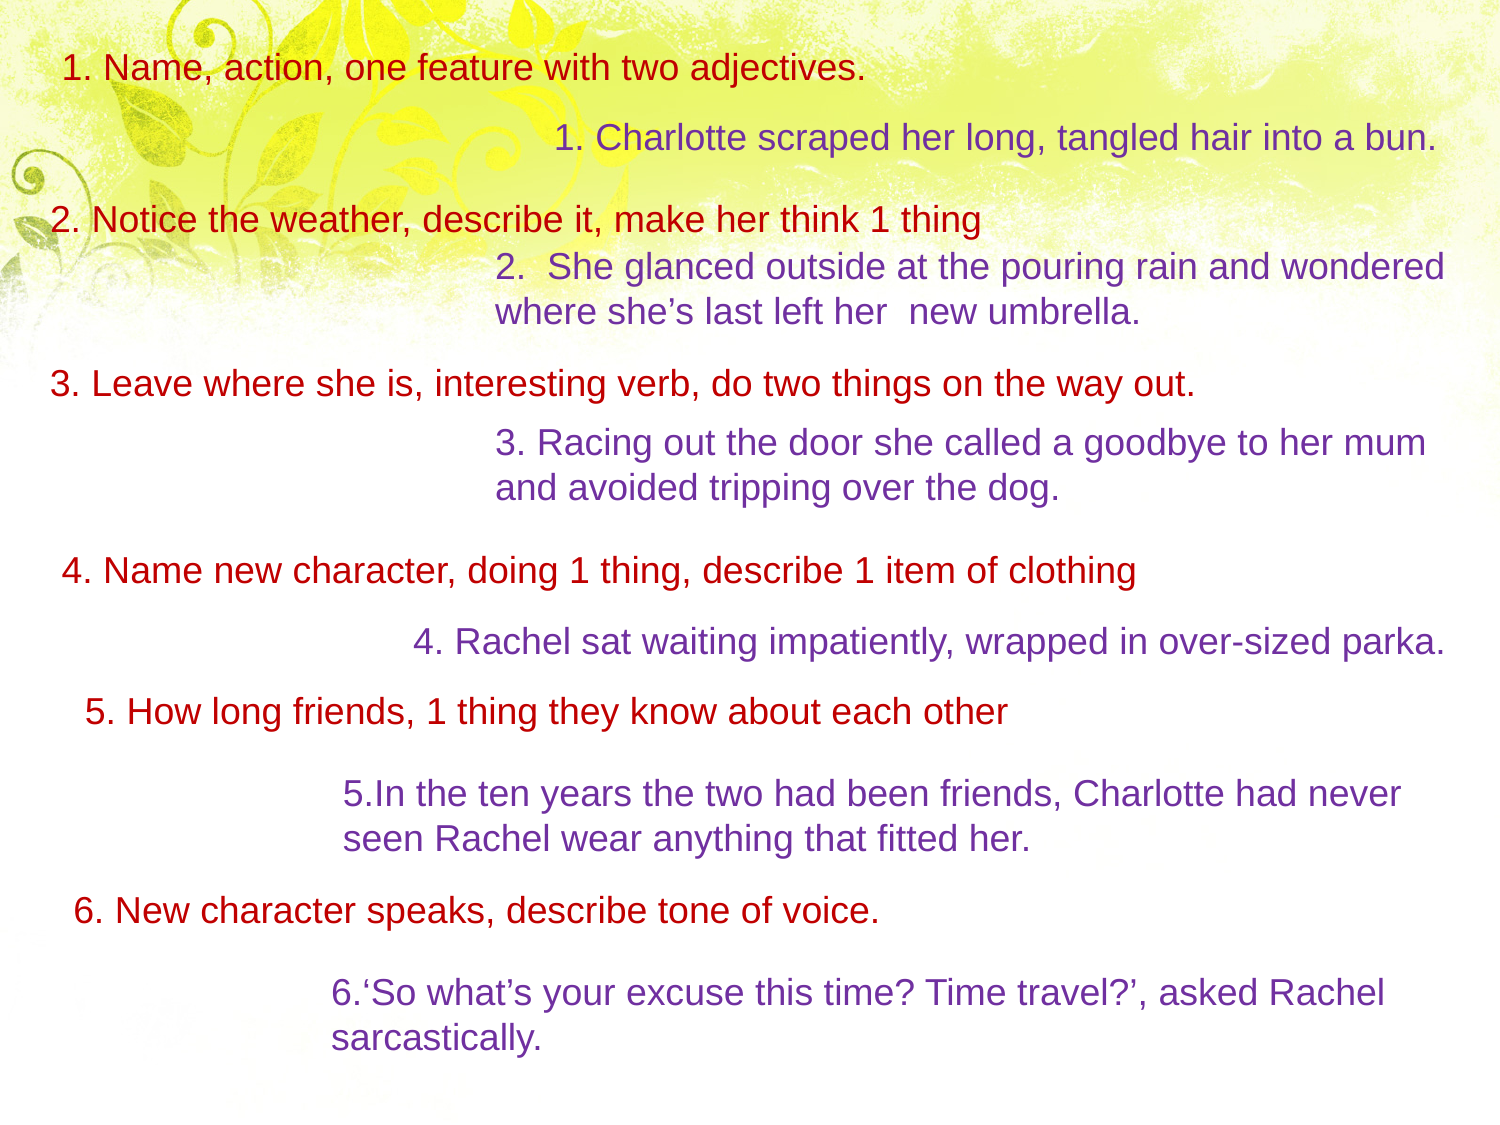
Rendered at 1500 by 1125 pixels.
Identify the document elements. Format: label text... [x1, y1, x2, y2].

text_box 5.In the ten years the two had been friends, Charlotte had never seen Rachel wear anything that fitted her. [328, 761, 1442, 867]
text_box 3. Racing out the door she called a goodbye to her mum and avoided tripping over the dog. [480, 410, 1500, 515]
text_box 6. New character speaks, describe tone of voice. [58, 878, 1161, 939]
text_box 5. How long friends, 1 thing they know about each other [70, 679, 1208, 740]
text_box 4. Rachel sat waiting impatiently, wrapped in over-sized parka. [398, 609, 1500, 670]
picture [0, 0, 1500, 1125]
text_box 1. Charlotte scraped her long, tangled hair into a bun. [538, 105, 1500, 166]
text_box 1. Name, action, one feature with two adjectives. [46, 35, 961, 95]
text_box 2. Notice the weather, describe it, make her think 1 thing [35, 187, 1125, 248]
text_box 4. Name new character, doing 1 thing, describe 1 item of clothing [46, 538, 1383, 599]
text_box 6.‘So what’s your excuse this time? Time travel?’, asked Rachel sarcastically. [316, 960, 1465, 1066]
text_box 3. Leave where she is, interesting verb, do two things on the way out. [35, 351, 1266, 412]
text_box 2. She glanced outside at the pouring rain and wondered where she’s last left her new umbrella. [480, 234, 1500, 340]
